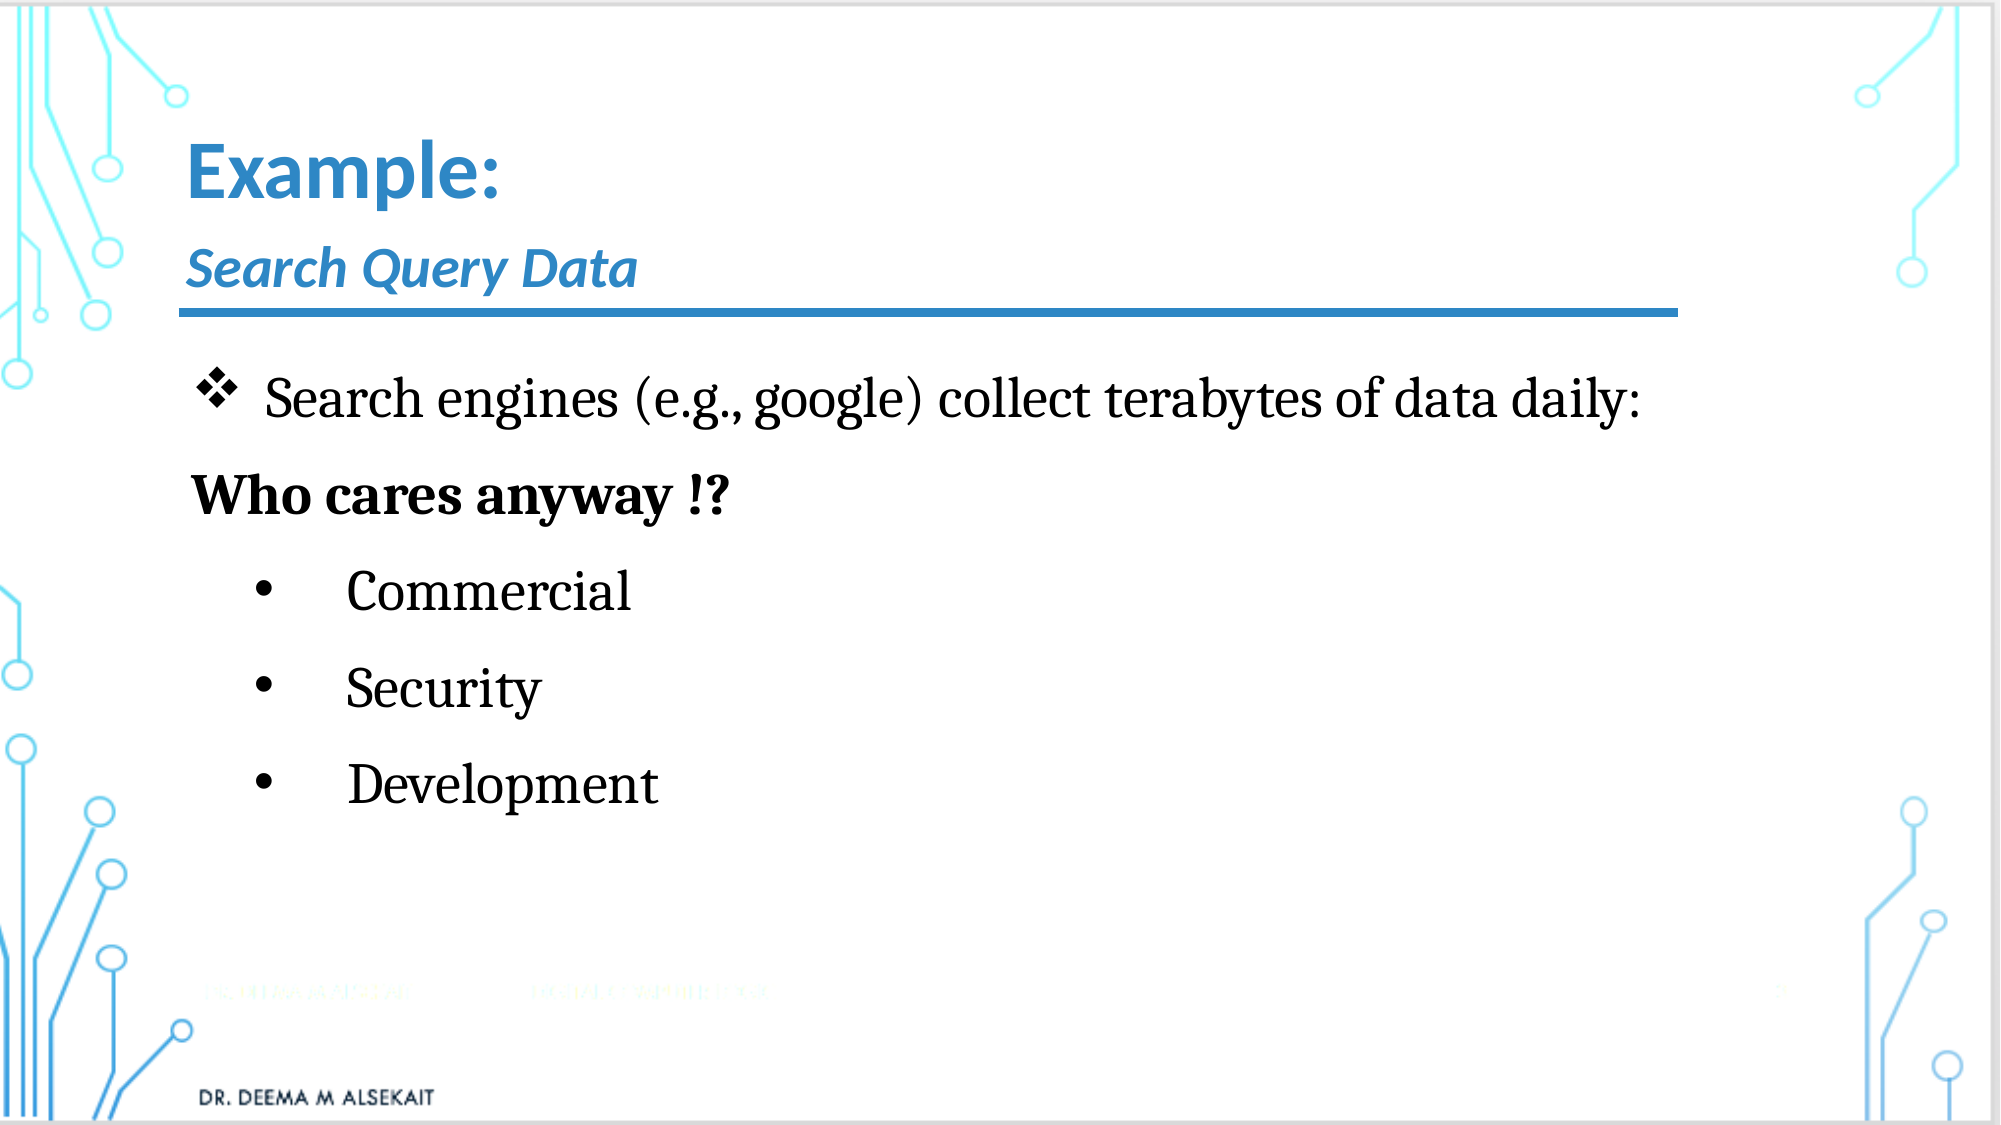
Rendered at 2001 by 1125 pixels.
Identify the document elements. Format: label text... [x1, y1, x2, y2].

list Search engines (e.g., google) collect terabytes of data daily: Who cares anyway !? Commercial Security Development [167, 339, 1826, 1011]
title Example: Search Query Data [180, 47, 1659, 306]
picture [0, 0, 2001, 1125]
